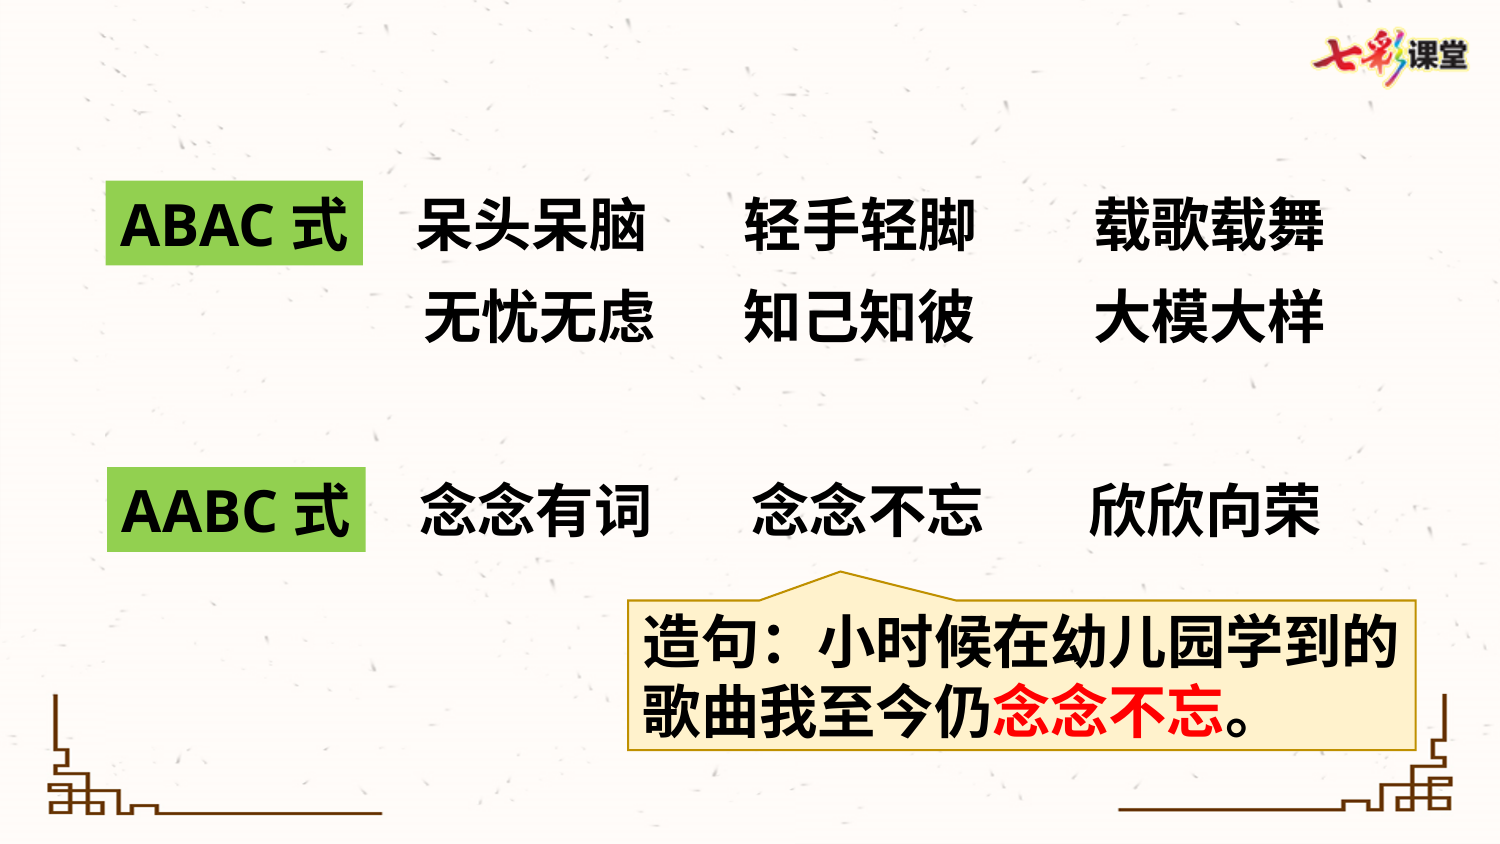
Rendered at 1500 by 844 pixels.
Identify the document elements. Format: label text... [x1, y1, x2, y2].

text_box 念念不忘 [736, 467, 1021, 552]
text_box 载歌载舞 [1078, 180, 1362, 266]
picture [0, 0, 1500, 844]
text_box 欣欣向荣 [1073, 467, 1363, 552]
text_box 念念有词 [404, 467, 668, 552]
text_box ABAC式 [105, 180, 363, 266]
text_box 知己知彼 [728, 272, 1001, 358]
text_box AABC式 [107, 467, 366, 552]
text_box 大模大样 [1078, 272, 1364, 358]
text_box 无忧无虑 [408, 272, 692, 358]
text_box 呆头呆脑 [400, 180, 664, 266]
text_box 轻手轻脚 [729, 180, 992, 266]
text_box 造句：小时候在幼儿园学到的歌曲我至今仍念念不忘。 [627, 570, 1417, 752]
